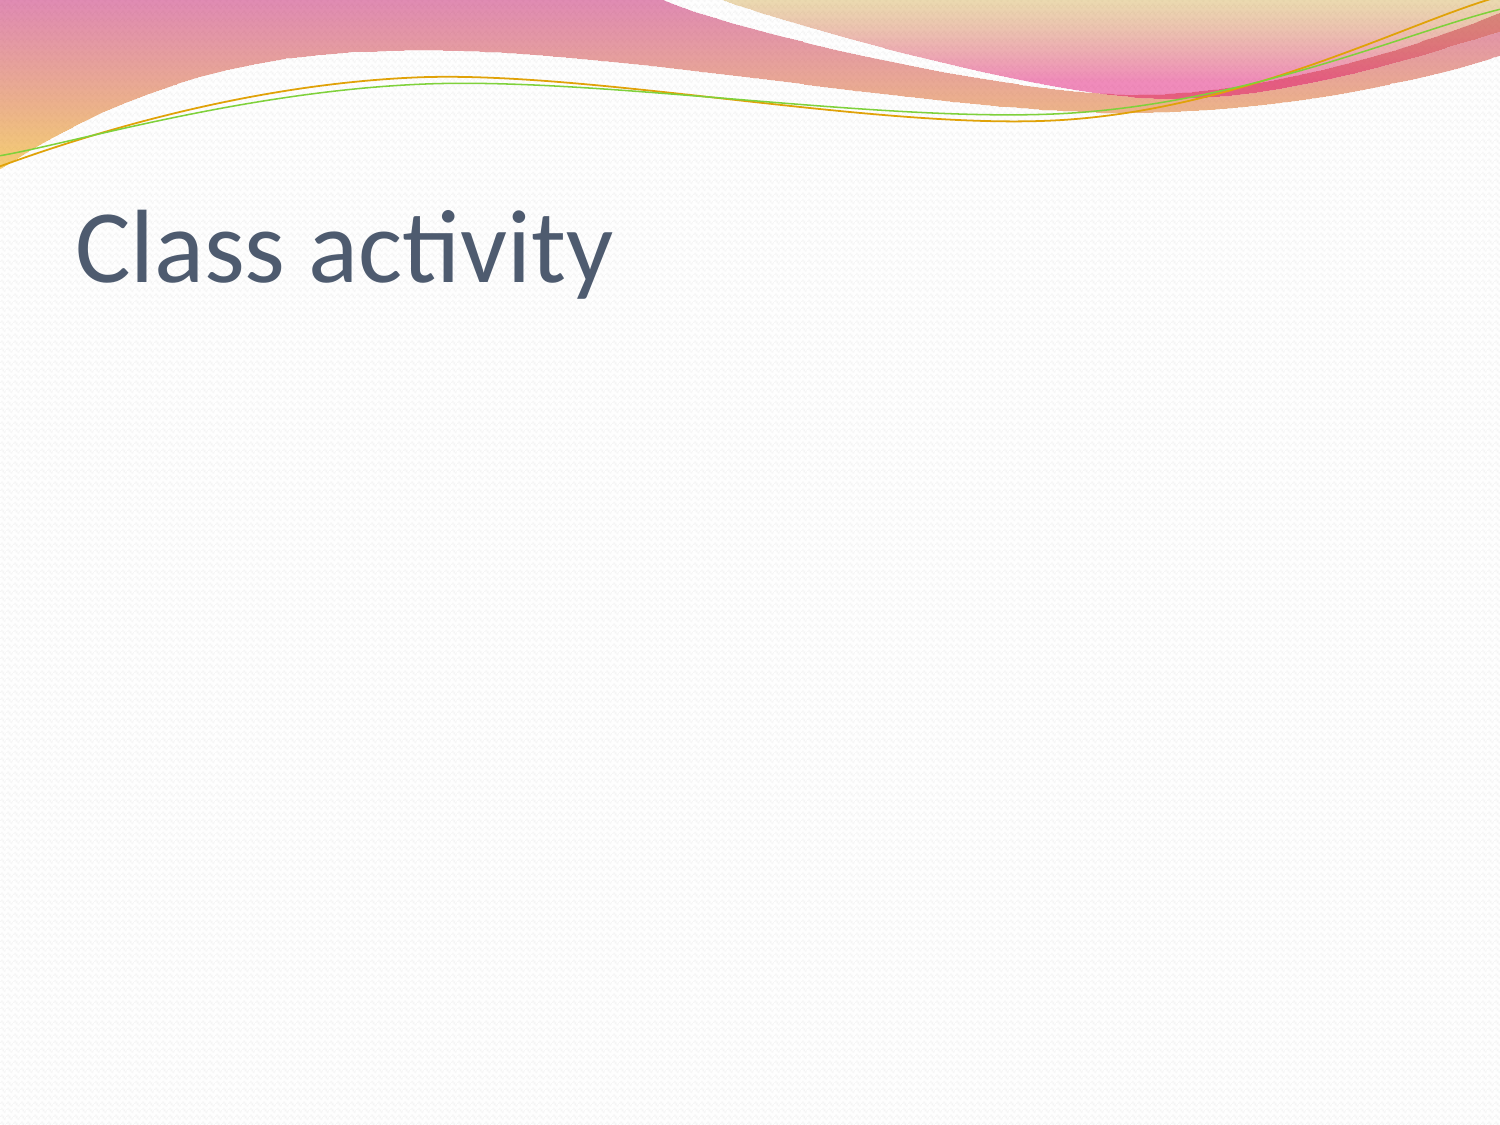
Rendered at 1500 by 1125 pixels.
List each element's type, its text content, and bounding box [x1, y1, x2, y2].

title Class activity [75, 115, 1425, 303]
